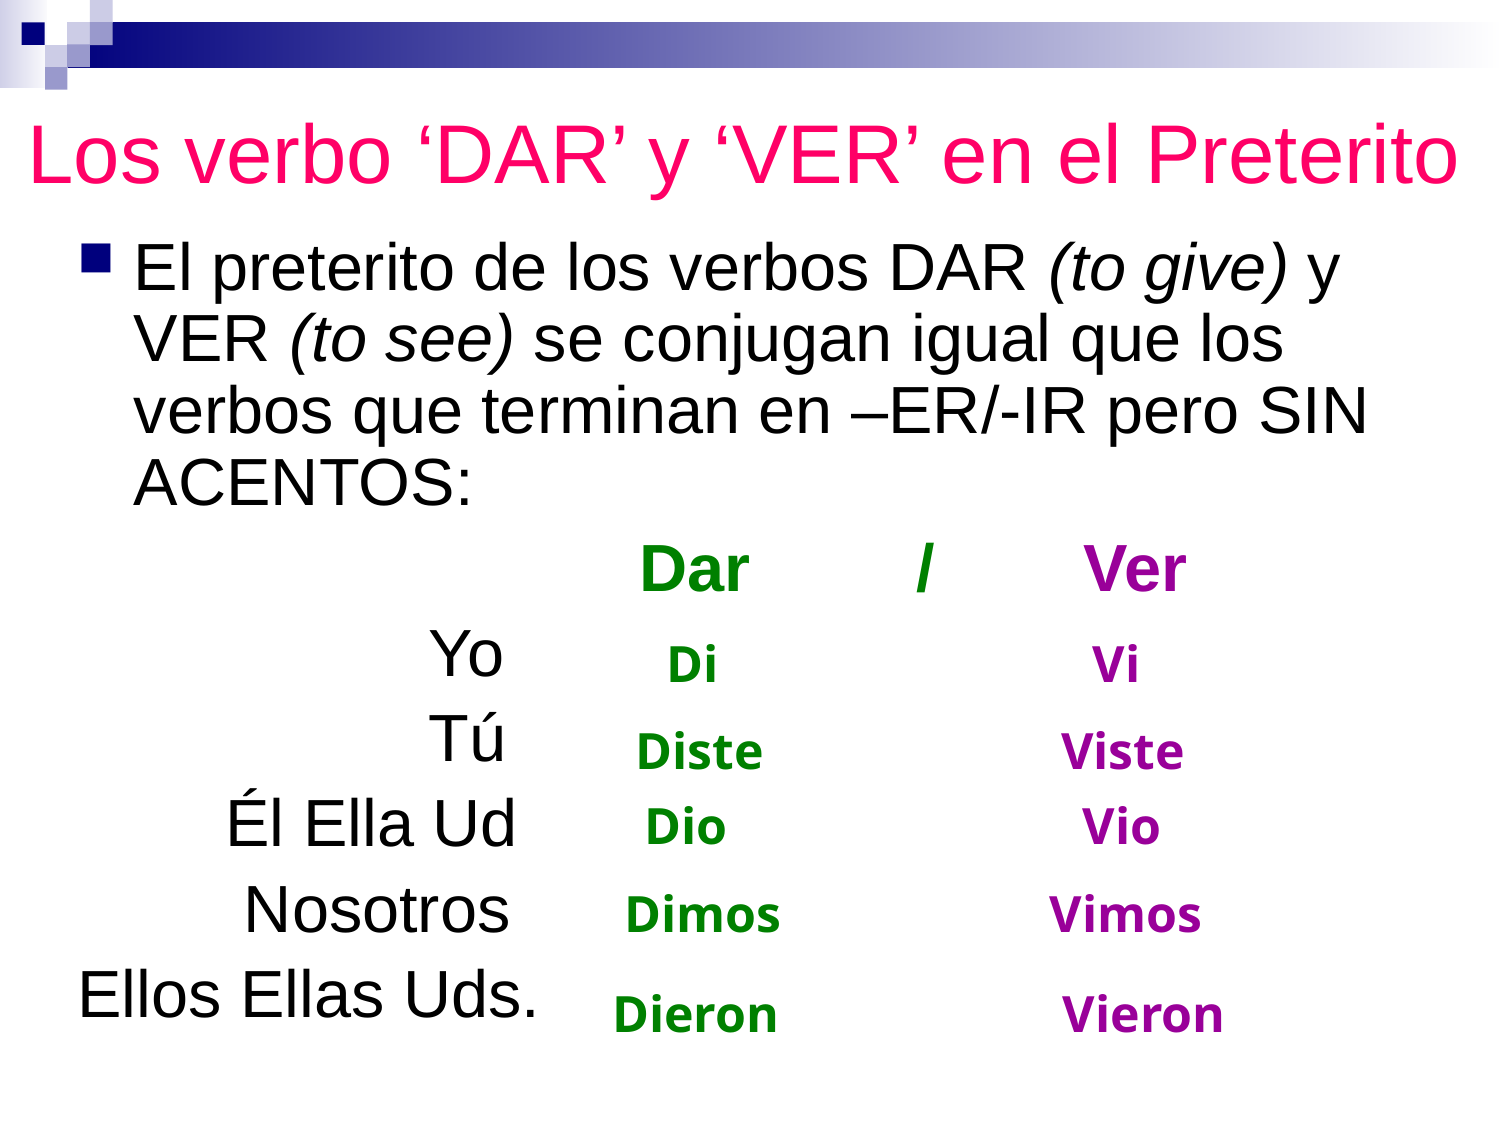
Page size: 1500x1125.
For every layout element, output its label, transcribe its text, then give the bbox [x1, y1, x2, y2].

text_box Diste [620, 712, 779, 788]
text_box Di [652, 624, 735, 700]
list El preterito de los verbos DAR (to give) y VER (to see) se conjugan igual que los verbos que terminan en –ER/-IR pero SIN ACENTOS: Dar / Ver Yo Tú Él Ella Ud Nosotros Ellos Ellas Uds. [62, 224, 1413, 1088]
text_box Vieron [1048, 974, 1241, 1050]
text_box Dimos [609, 874, 797, 950]
text_box Vimos [1035, 874, 1218, 950]
title Los verbo ‘DAR’ y ‘VER’ en el Preterito [12, 62, 1500, 238]
text_box Dio [630, 787, 743, 863]
text_box Vi [1077, 624, 1156, 700]
text_box Viste [1046, 712, 1200, 788]
text_box Vio [1068, 787, 1177, 863]
text_box Dieron [597, 974, 795, 1050]
